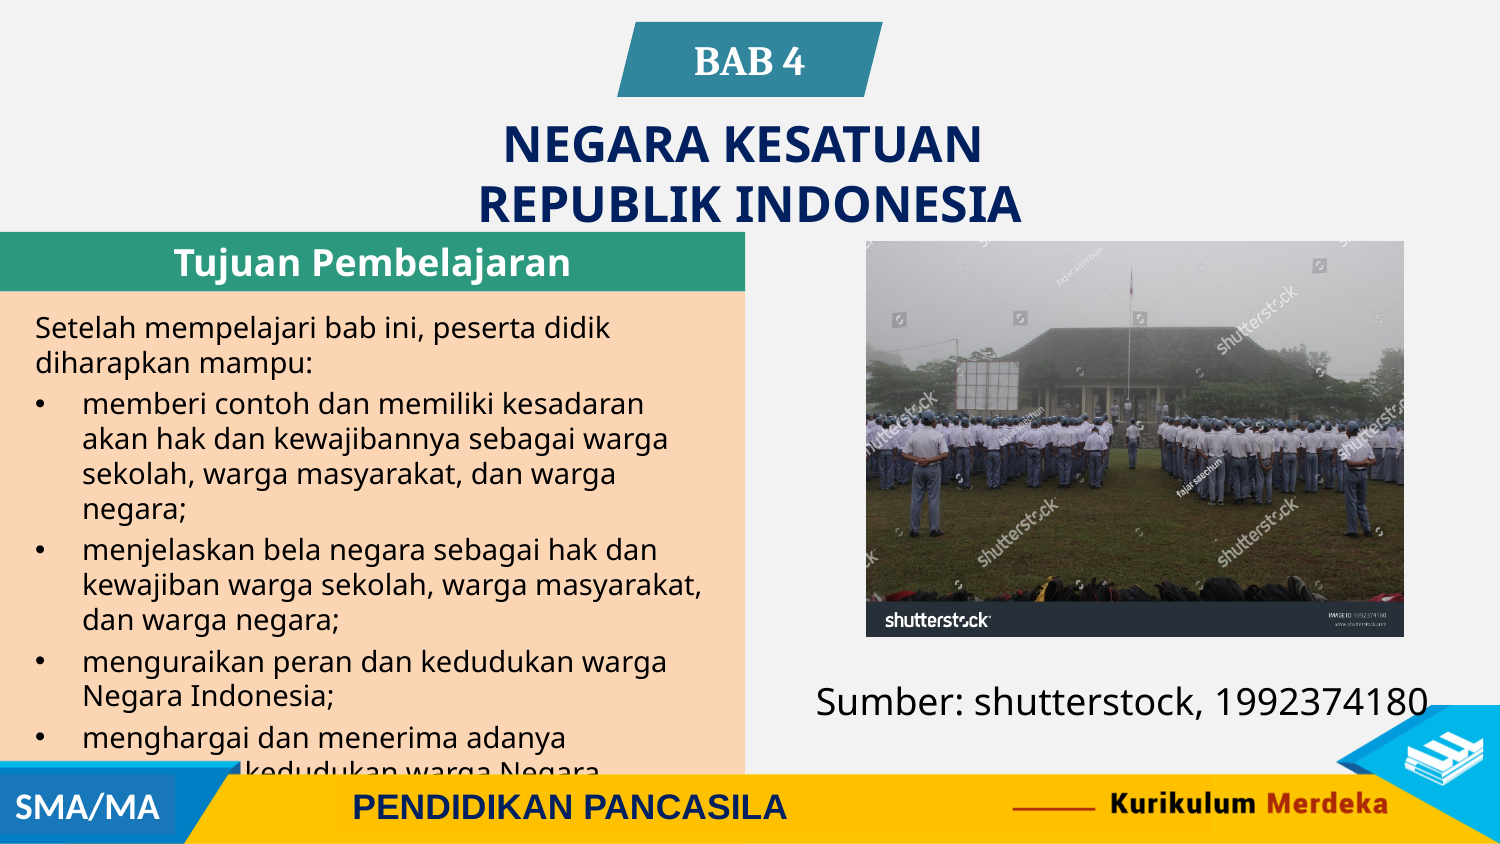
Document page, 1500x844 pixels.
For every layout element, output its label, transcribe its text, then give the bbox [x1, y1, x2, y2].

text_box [0, 705, 1500, 844]
text_box Sumber: shutterstock, 1992374180 [801, 670, 1445, 704]
text_box NEGARA KESATUAN REPUBLIK INDONESIA [195, 109, 1305, 236]
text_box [616, 21, 883, 97]
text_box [0, 231, 746, 704]
picture [865, 241, 1404, 637]
